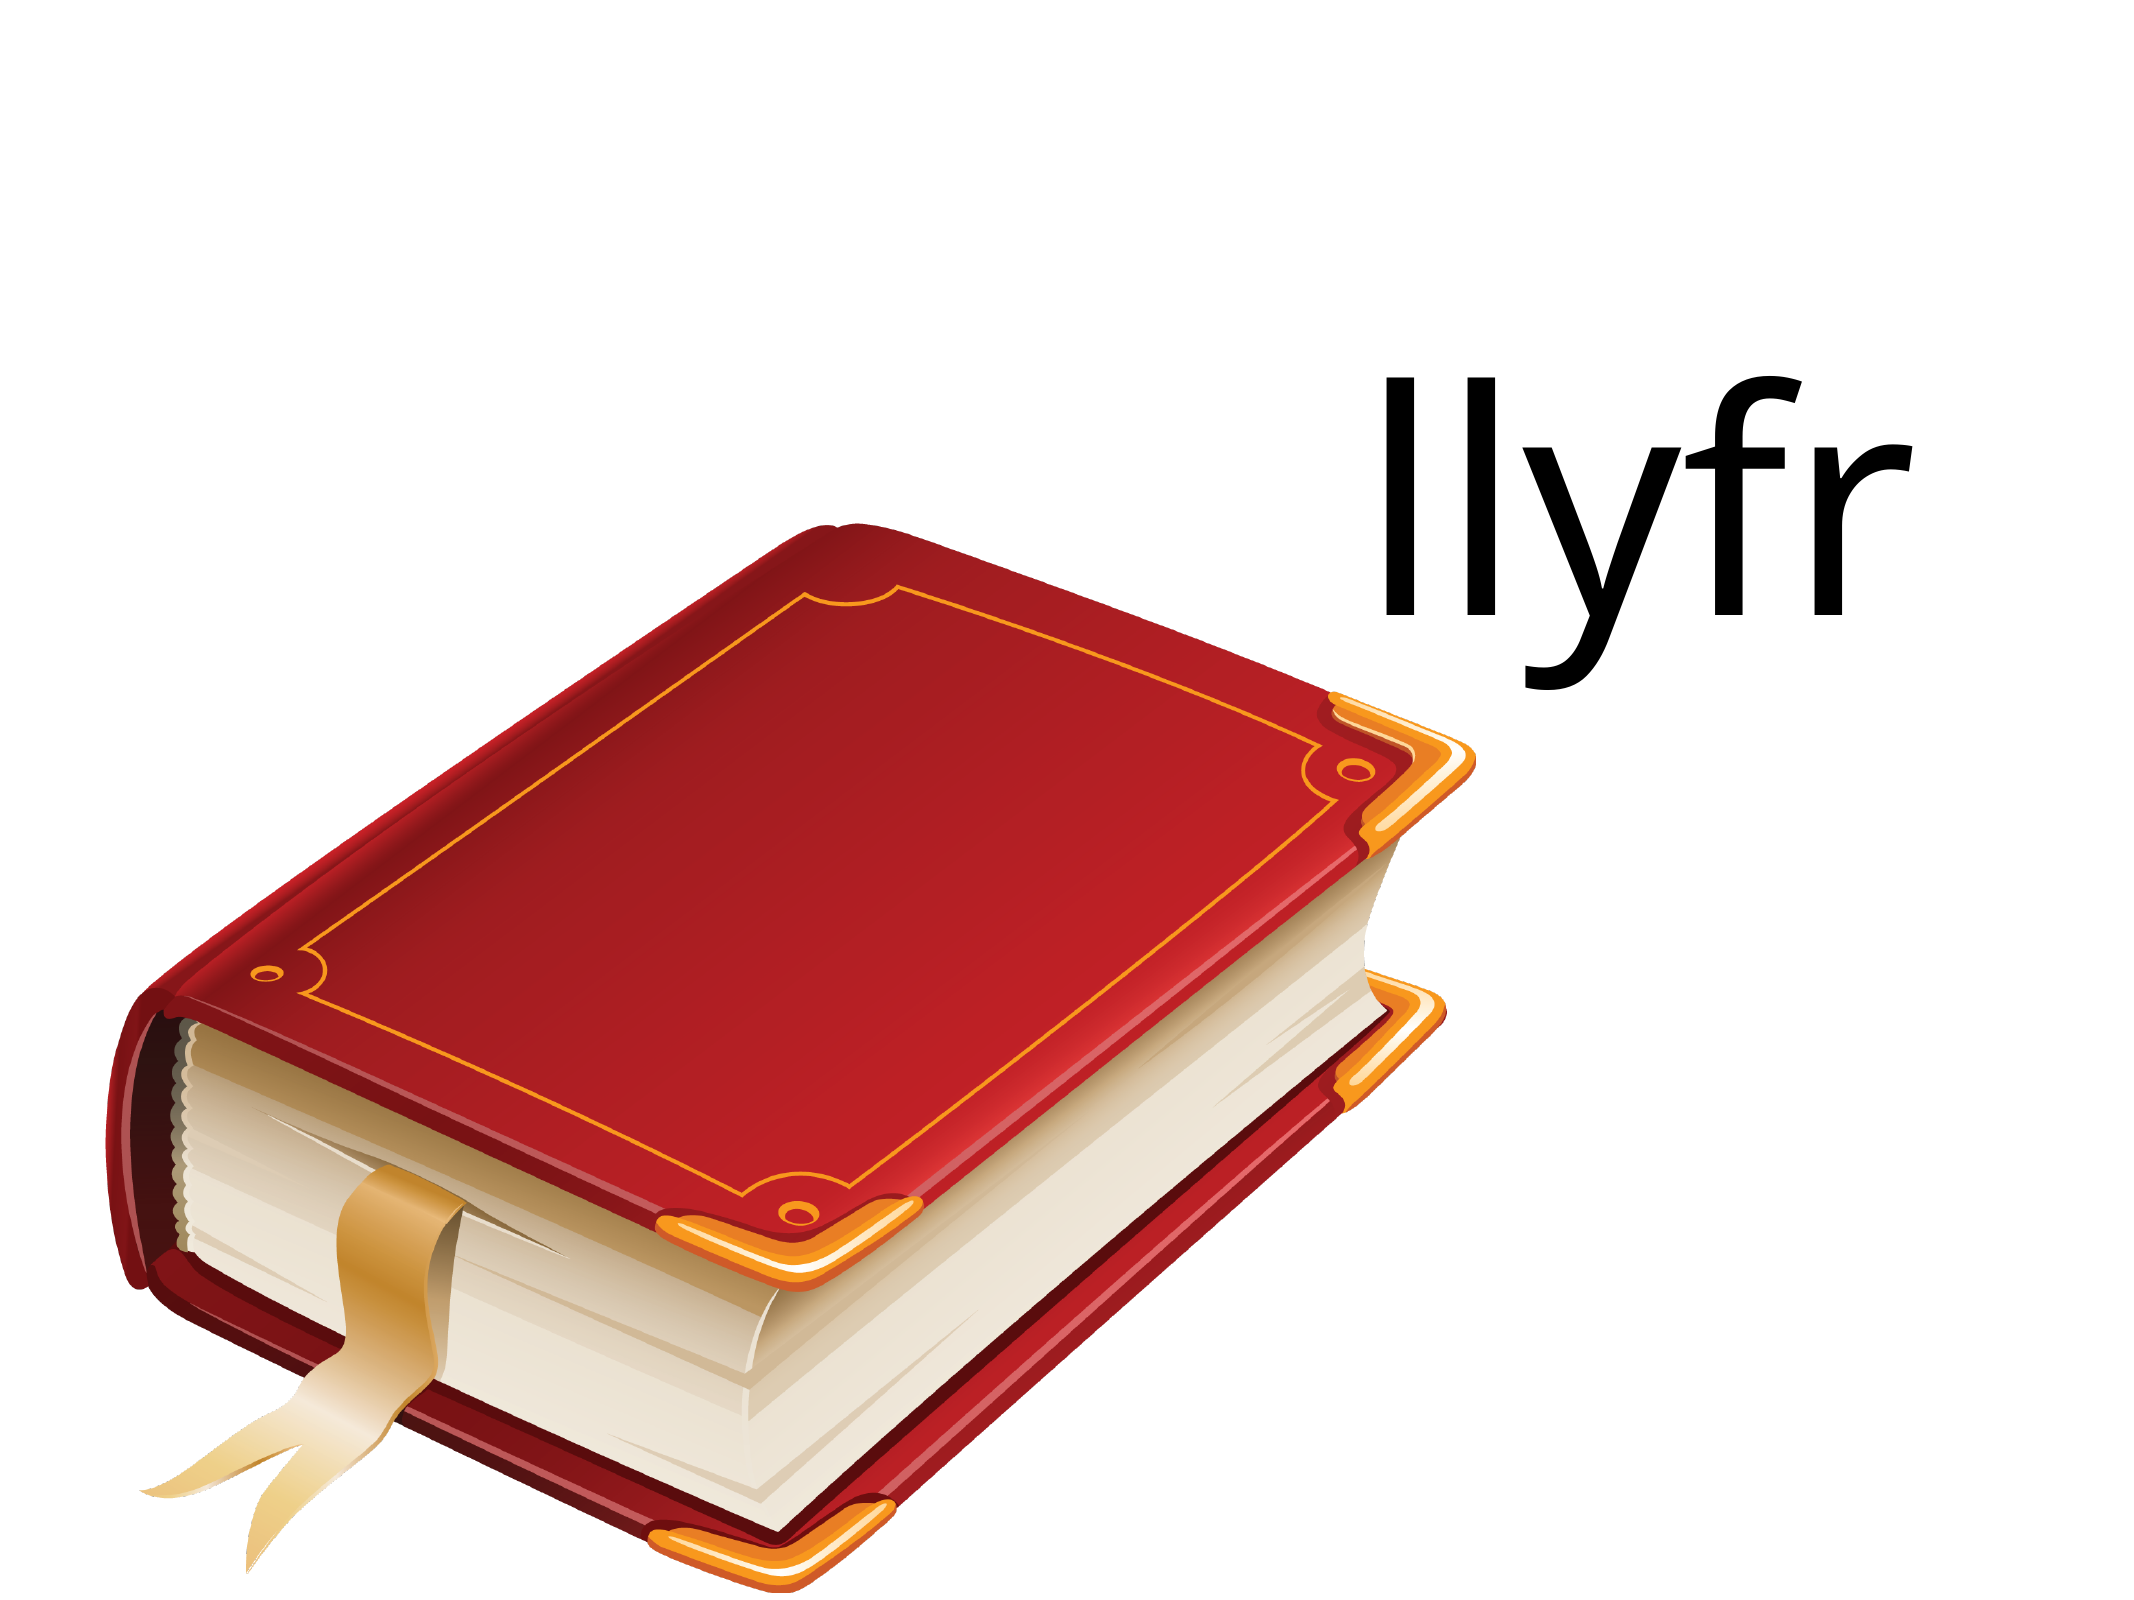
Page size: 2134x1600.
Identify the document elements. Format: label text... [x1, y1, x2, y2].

text_box llyfr [1352, 294, 1927, 687]
picture [104, 523, 1476, 1593]
